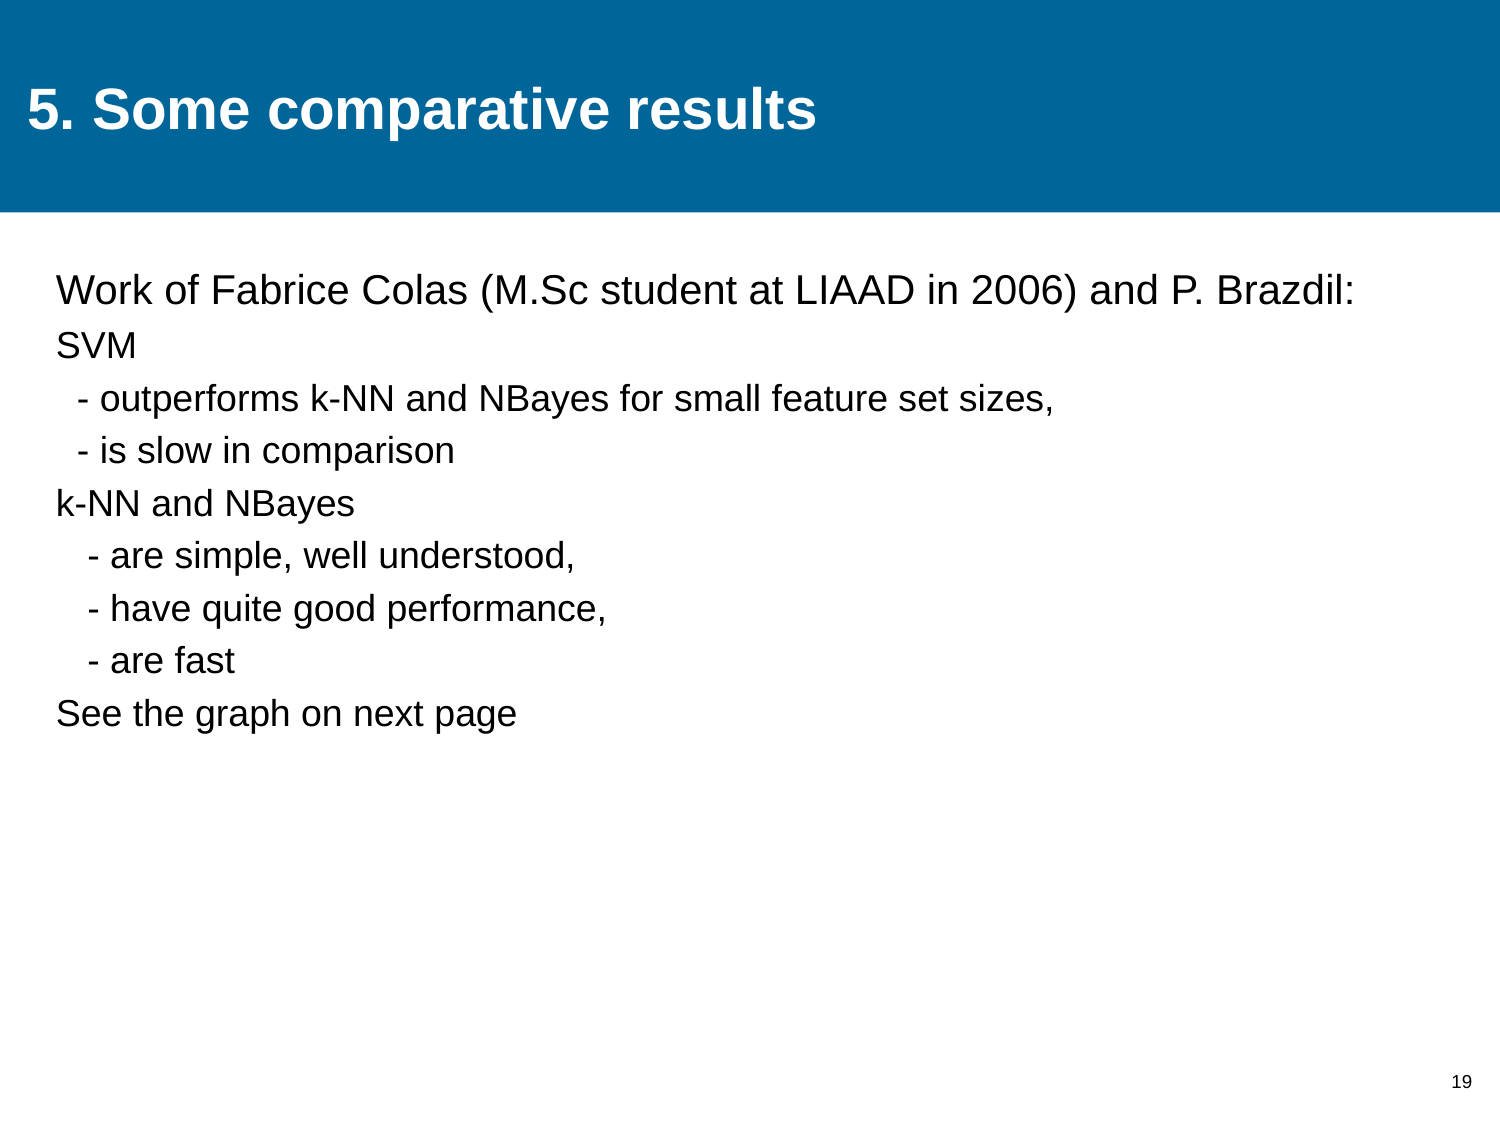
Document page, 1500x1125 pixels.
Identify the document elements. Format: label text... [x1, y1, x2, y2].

text_box Work of Fabrice Colas (M.Sc student at LIAAD in 2006) and P. Brazdil: SVM - outperforms k-NN and NBayes for small feature set sizes, - is slow in comparison k-NN and NBayes - are simple, well understood, - have quite good performance, - are fast See the graph on next page [41, 255, 1447, 742]
slide_number 19 [1174, 1062, 1488, 1113]
title 5. Some comparative results [12, 12, 1448, 201]
